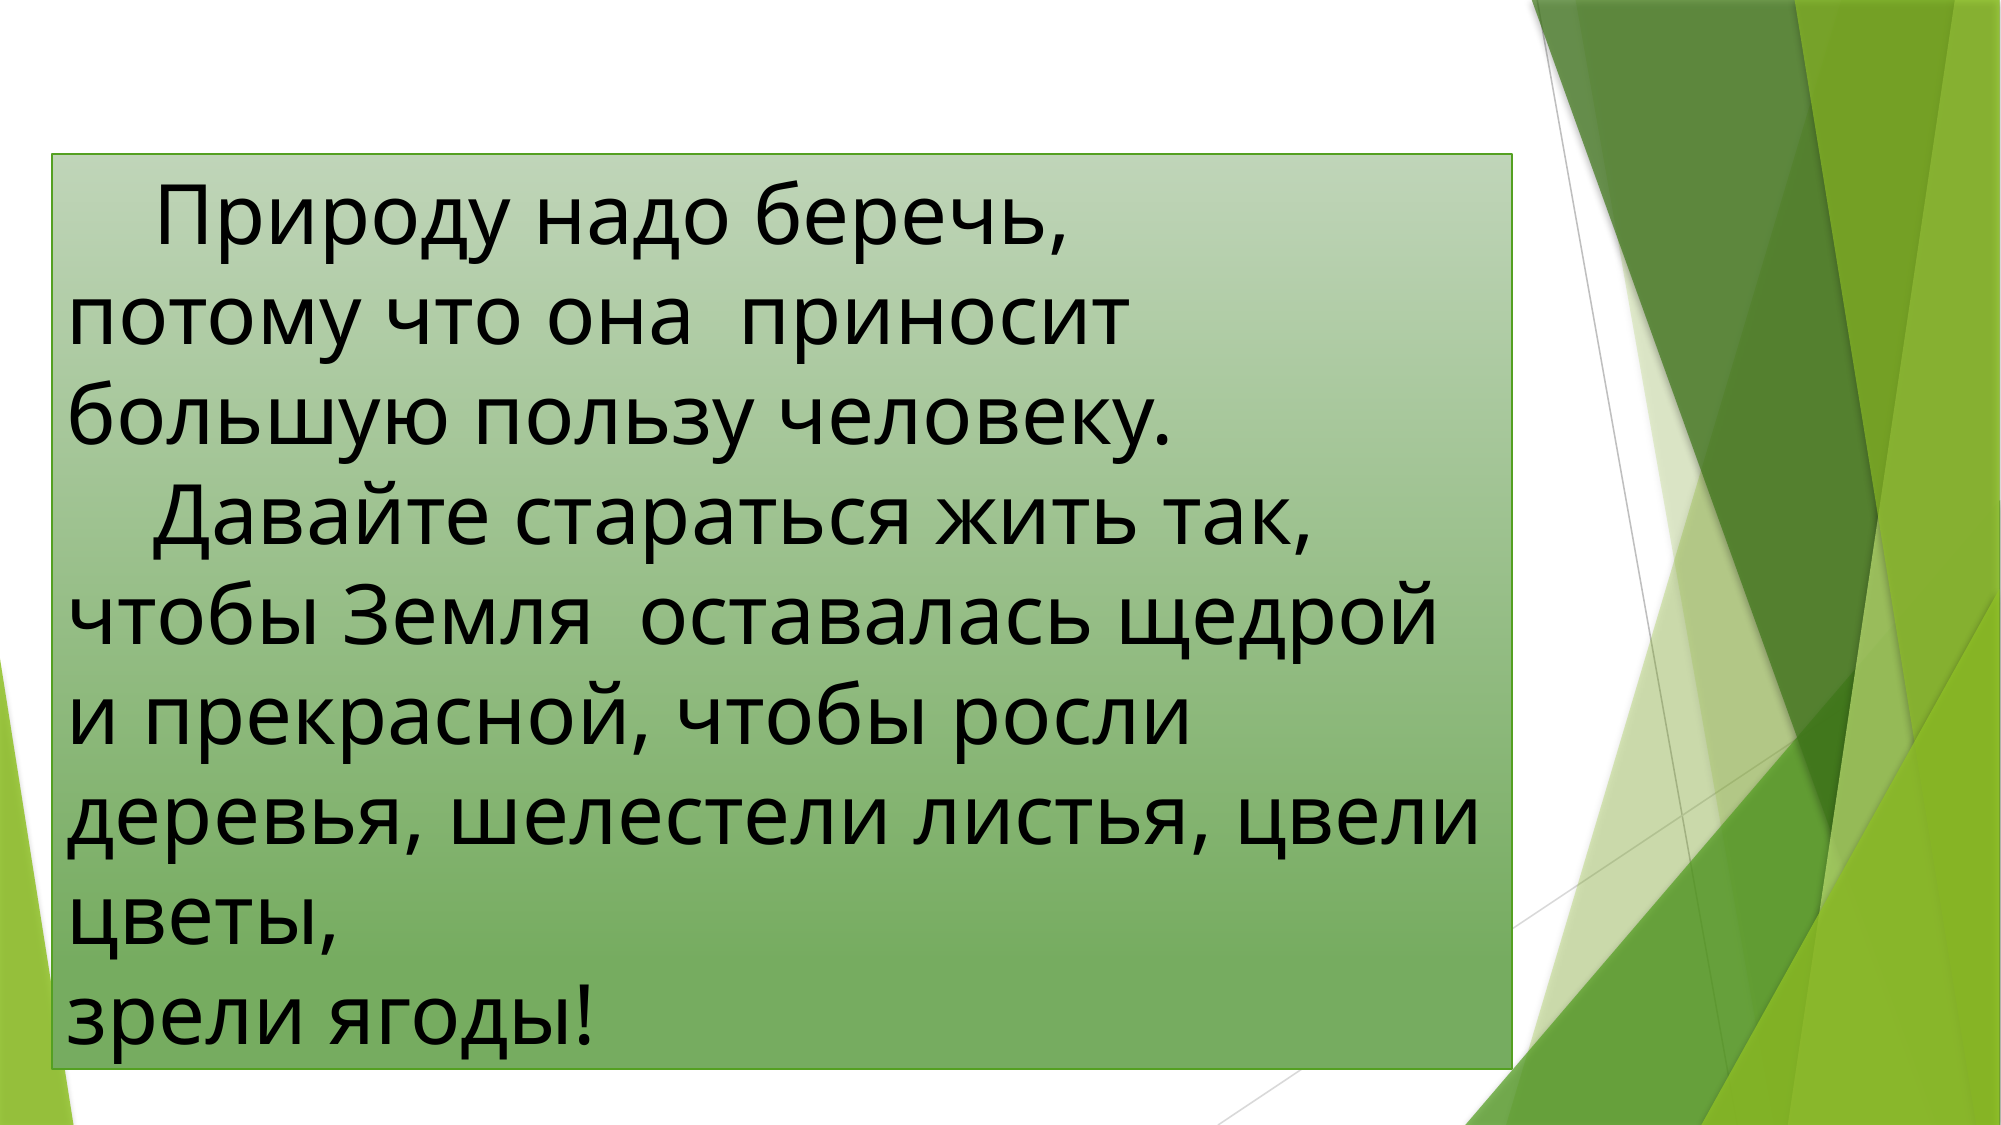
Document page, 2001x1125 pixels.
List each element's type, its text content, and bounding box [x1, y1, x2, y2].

text_box Природу надо беречь, потому что она приносит большую пользу человеку. Давайте стараться жить так, чтобы Земля оставалась щедрой и прекрасной, чтобы росли деревья, шелестели листья, цвели цветы, зрели ягоды! [51, 153, 1513, 1070]
footer www.sliderpoint.org [111, 991, 1145, 1051]
